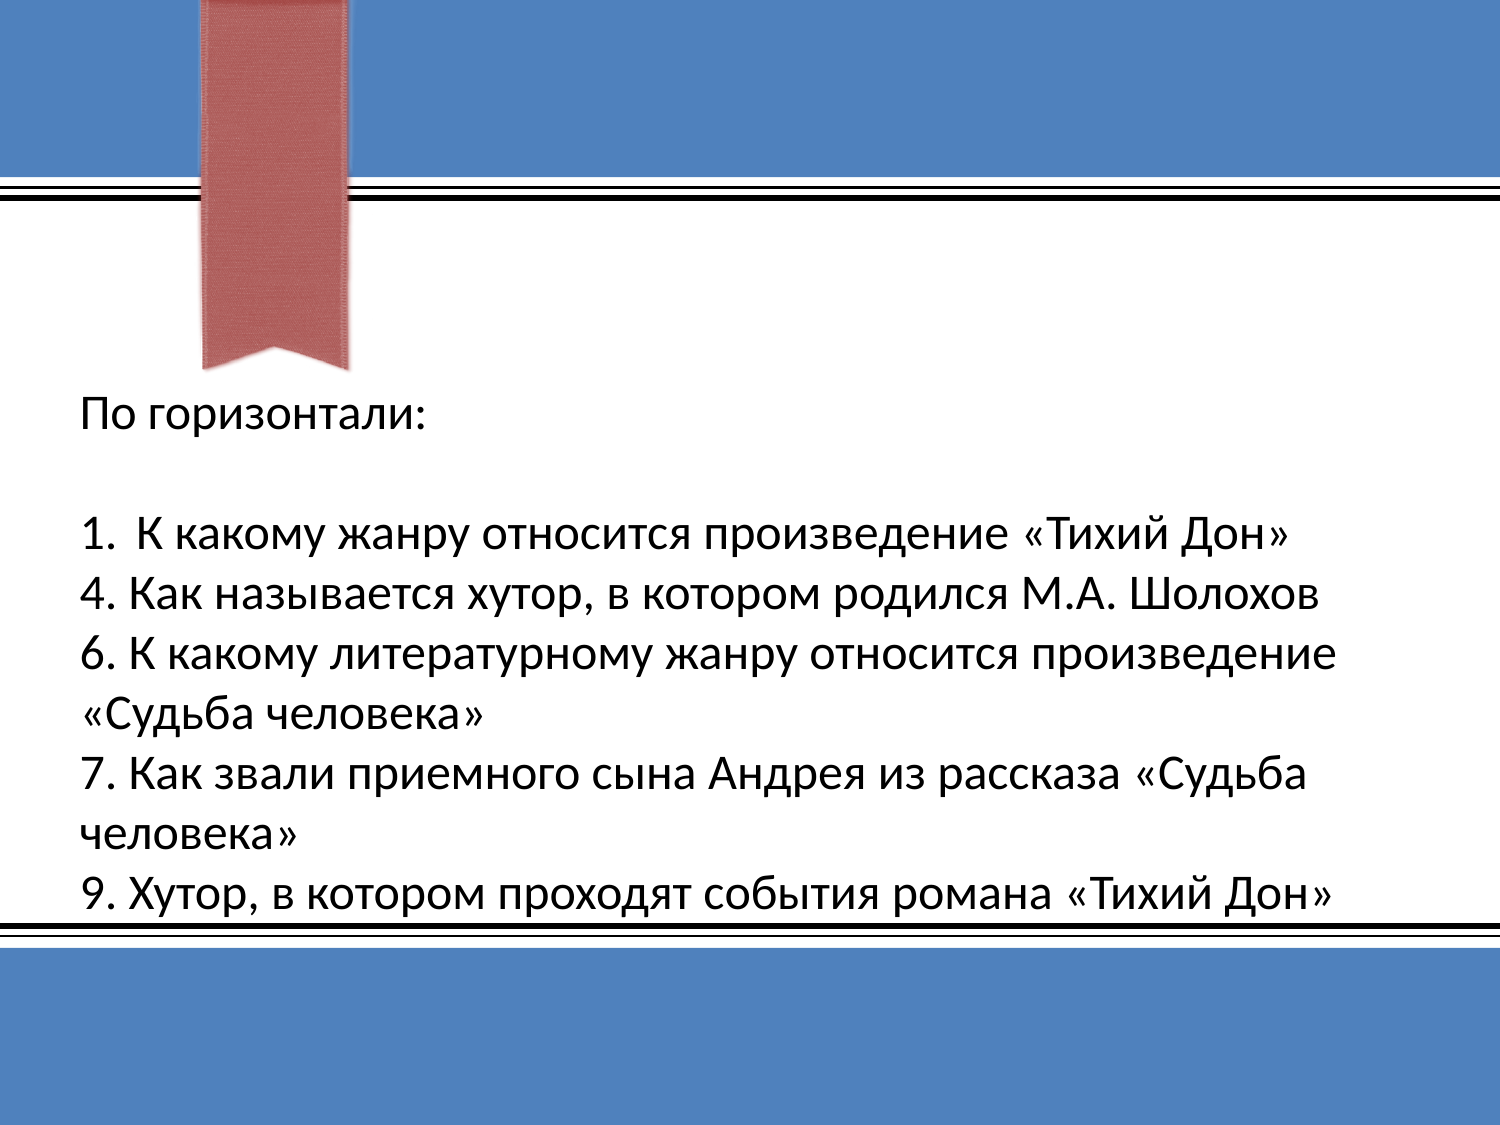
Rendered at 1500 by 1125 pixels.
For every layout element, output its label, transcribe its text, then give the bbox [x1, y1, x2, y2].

text_box По горизонтали: К какому жанру относится произведение «Тихий Дон» 4. Как называется хутор, в котором родился М.А. Шолохов 6. К какому литературному жанру относится произведение «Судьба человека» 7. Как звали приемного сына Андрея из рассказа «Судьба человека» 9. Хутор, в котором проходят события романа «Тихий Дон» [64, 282, 1424, 927]
